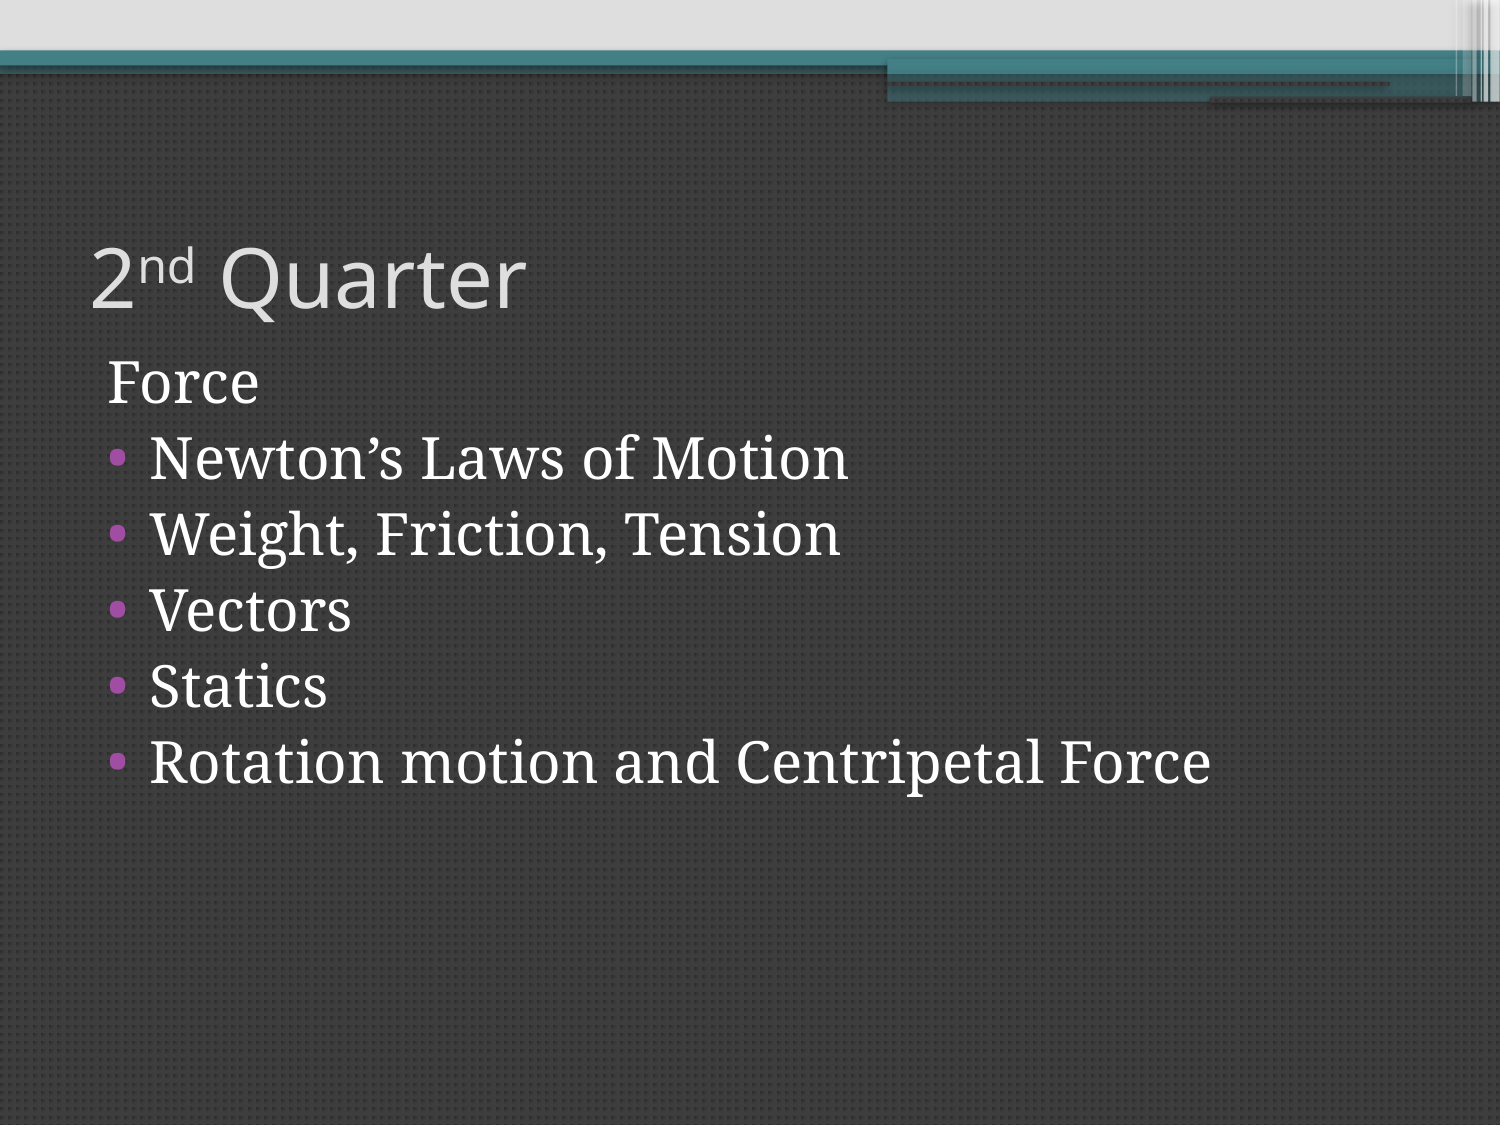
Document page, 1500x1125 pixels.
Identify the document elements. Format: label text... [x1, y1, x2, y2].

title 2nd Quarter [75, 187, 1425, 337]
list Force Newton’s Laws of Motion Weight, Friction, Tension Vectors Statics Rotation motion and Centripetal Force [75, 337, 1425, 1055]
